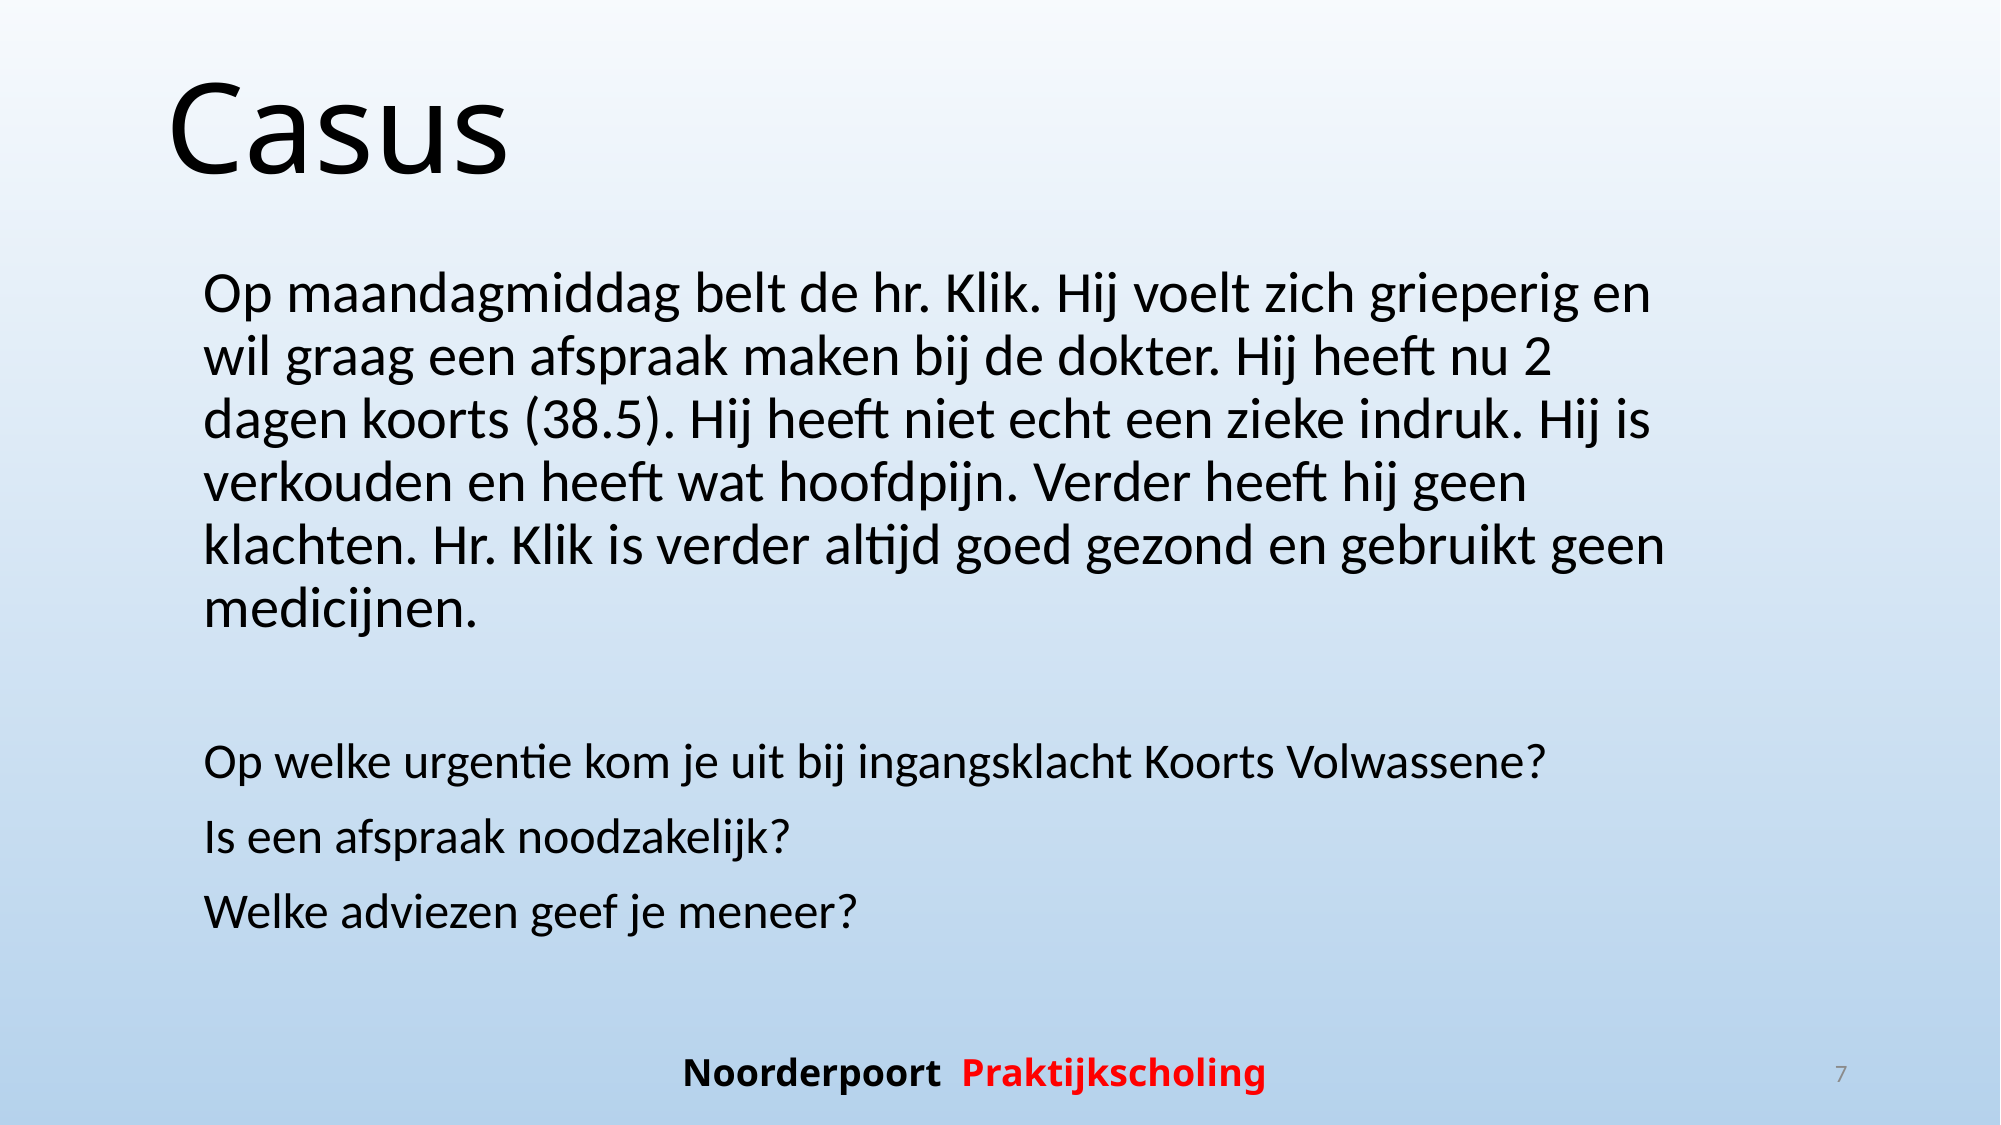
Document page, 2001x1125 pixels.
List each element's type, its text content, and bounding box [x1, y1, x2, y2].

text_box Noorderpoort Praktijkscholing [667, 1041, 1312, 1102]
subtitle Op maandagmiddag belt de hr. Klik. Hij voelt zich grieperig en wil graag een afspraak maken bij de dokter. Hij heeft nu 2 dagen koorts (38.5). Hij heeft niet echt een zieke indruk. Hij is verkouden en heeft wat hoofdpijn. Verder heeft hij geen klachten. Hr. Klik is verder altijd goed gezond en gebruikt geen medicijnen. Op welke urgentie kom je uit bij ingangsklacht Koorts Volwassene? Is een afspraak noodzakelijk? Welke adviezen geef je meneer? [188, 254, 1689, 1006]
slide_number 7 [1412, 1042, 1863, 1103]
title Casus [126, 43, 550, 209]
